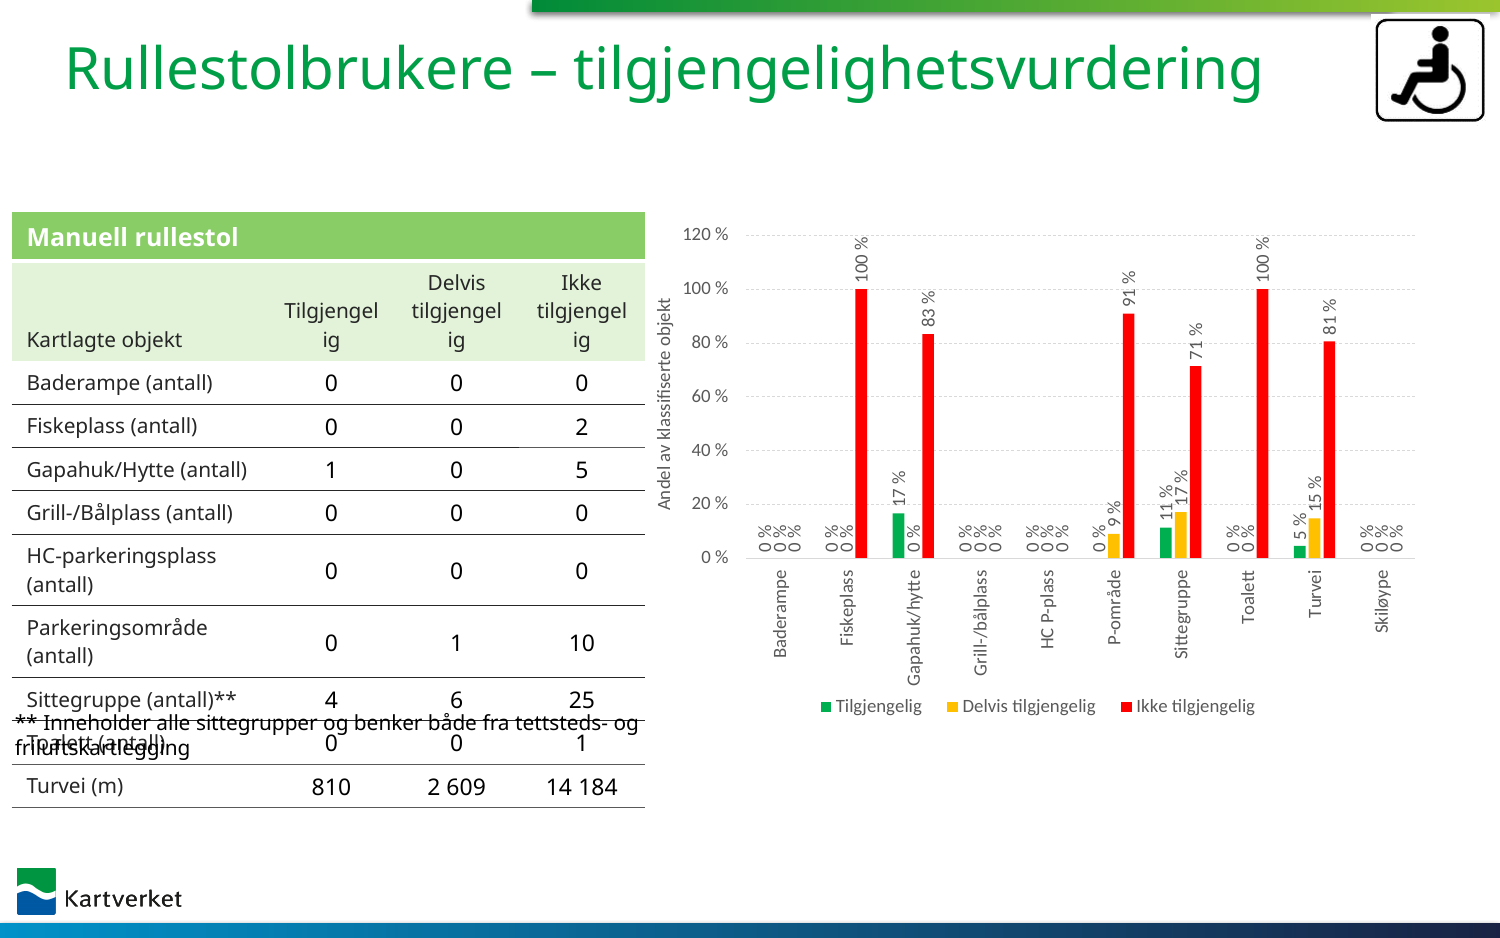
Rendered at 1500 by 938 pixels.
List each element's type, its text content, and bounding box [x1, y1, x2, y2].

table_cell Ikke tilgjengelig [519, 263, 638, 361]
table_cell Turvei (m) [12, 768, 269, 807]
table_cell Parkeringsområde (antall) [12, 606, 269, 677]
table_cell 0 [519, 361, 638, 404]
table_cell 0 [519, 535, 638, 605]
table_cell 0 [394, 405, 519, 447]
picture [1371, 13, 1491, 127]
table_cell 10 [519, 606, 638, 677]
table_cell 2 [519, 405, 638, 447]
table_cell 0 [269, 606, 394, 677]
table_cell Tilgjengelig [269, 263, 394, 361]
table_cell Kartlagte objekt [12, 263, 269, 361]
table_cell 0 [519, 491, 638, 534]
table_cell 1 [394, 606, 519, 677]
table_cell Baderampe (antall) [12, 361, 269, 404]
table_cell HC-parkeringsplass (antall) [12, 535, 269, 605]
text_box ** Inneholder alle sittegrupper og benker både fra tettsteds- og friluftskartlegging [0, 702, 745, 768]
table_cell 14 184 [519, 768, 645, 807]
table_cell 0 [269, 535, 394, 605]
table_cell 0 [269, 405, 394, 447]
table_cell 0 [269, 361, 394, 404]
table_cell 0 [394, 361, 519, 404]
table_cell 2 609 [394, 768, 519, 807]
text_box Rullestolbrukere – tilgjengelighetsvurdering [49, 12, 1372, 109]
table_cell 0 [394, 491, 519, 534]
table_cell Gapahuk/Hytte (antall) [12, 448, 269, 490]
table_cell Delvis tilgjengelig [394, 263, 519, 361]
table_cell 810 [269, 768, 394, 807]
table_cell 25 [519, 678, 638, 702]
table_cell 0 [394, 448, 519, 490]
table_cell Sittegruppe (antall)** [12, 678, 269, 702]
table_cell 4 [269, 678, 394, 702]
table_cell 0 [394, 535, 519, 605]
picture [643, 218, 1426, 728]
table_cell Fiskeplass (antall) [12, 405, 269, 447]
table_cell 0 [269, 491, 394, 534]
table_cell 6 [394, 678, 519, 702]
table_cell Grill-/Bålplass (antall) [12, 491, 269, 534]
table_cell 1 [269, 448, 394, 490]
table_cell 5 [519, 448, 638, 490]
table_header Manuell rullestol [12, 212, 645, 259]
